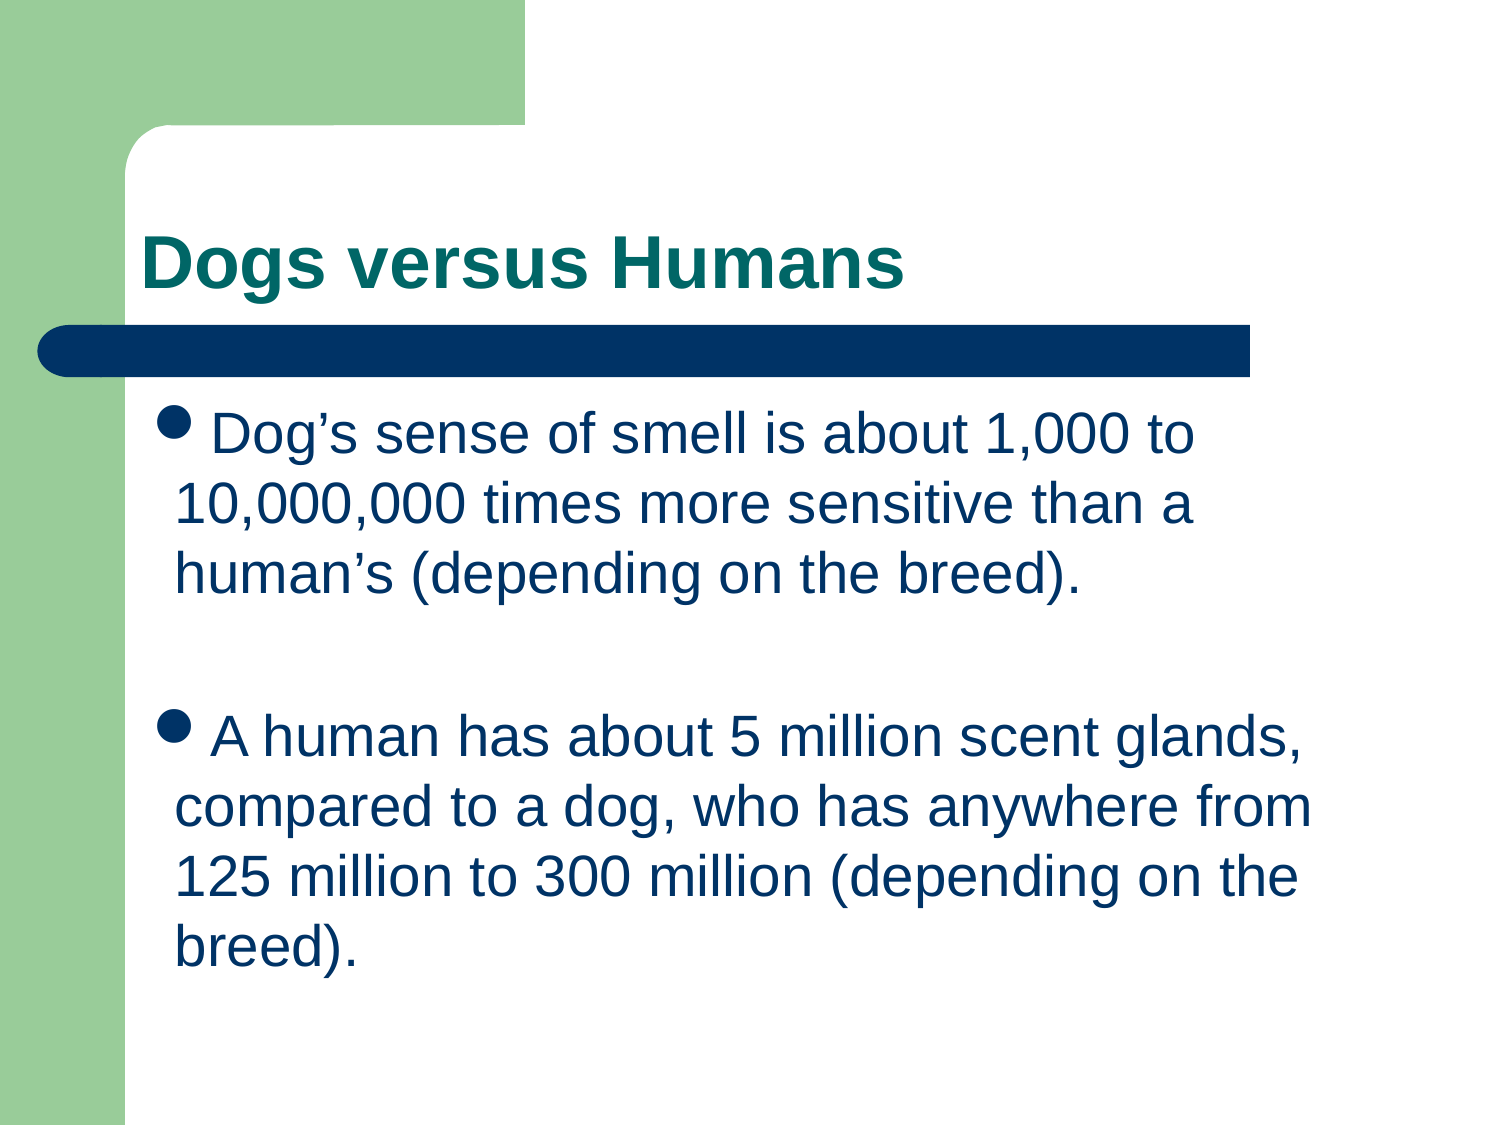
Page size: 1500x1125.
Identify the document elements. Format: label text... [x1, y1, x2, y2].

list Dog’s sense of smell is about 1,000 to 10,000,000 times more sensitive than a human’s (depending on the breed). A human has about 5 million scent glands, compared to a dog, who has anywhere from 125 million to 300 million (depending on the breed). [137, 387, 1400, 999]
title Dogs versus Humans [124, 124, 1426, 313]
